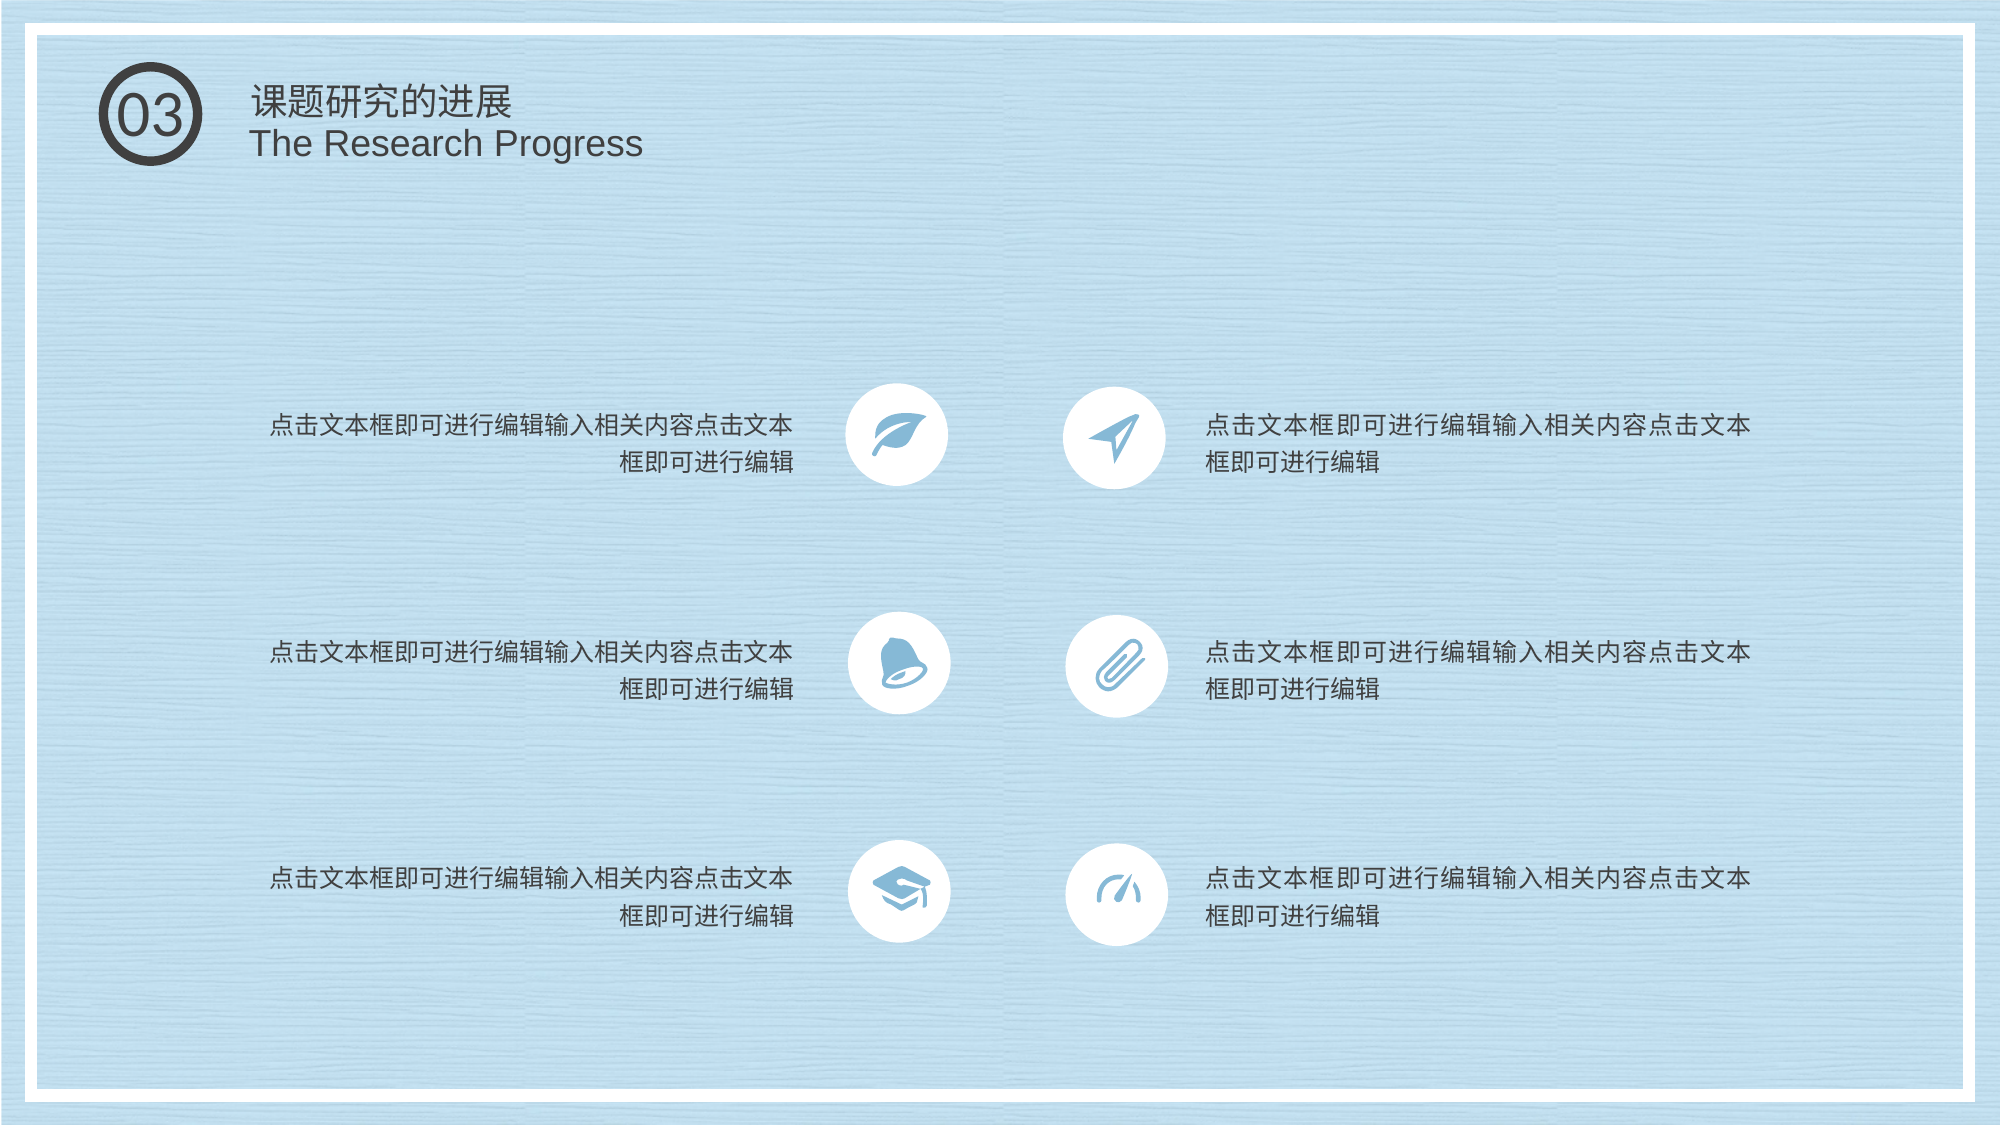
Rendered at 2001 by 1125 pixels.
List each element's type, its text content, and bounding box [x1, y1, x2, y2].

text_box [1563, 28, 1970, 1097]
text_box 03 [85, 62, 216, 158]
text_box 点击文本框即可进行编辑输入相关内容点击文本框即可进行编辑 [232, 848, 437, 938]
text_box 点击文本框即可进行编辑输入相关内容点击文本框即可进行编辑 [232, 394, 437, 485]
text_box 点击文本框即可进行编辑输入相关内容点击文本框即可进行编辑 [1563, 848, 1768, 938]
text_box 点击文本框即可进行编辑输入相关内容点击文本框即可进行编辑 [1563, 394, 1768, 485]
picture [3, 0, 2000, 1125]
text_box [30, 28, 437, 1097]
text_box 课题研究的进展 [235, 25, 437, 111]
text_box The Research Progress [233, 111, 437, 172]
text_box 点击文本框即可进行编辑输入相关内容点击文本框即可进行编辑 [1563, 621, 1768, 711]
text_box 点击文本框即可进行编辑输入相关内容点击文本框即可进行编辑 [232, 621, 437, 711]
text_box [133, 158, 168, 162]
